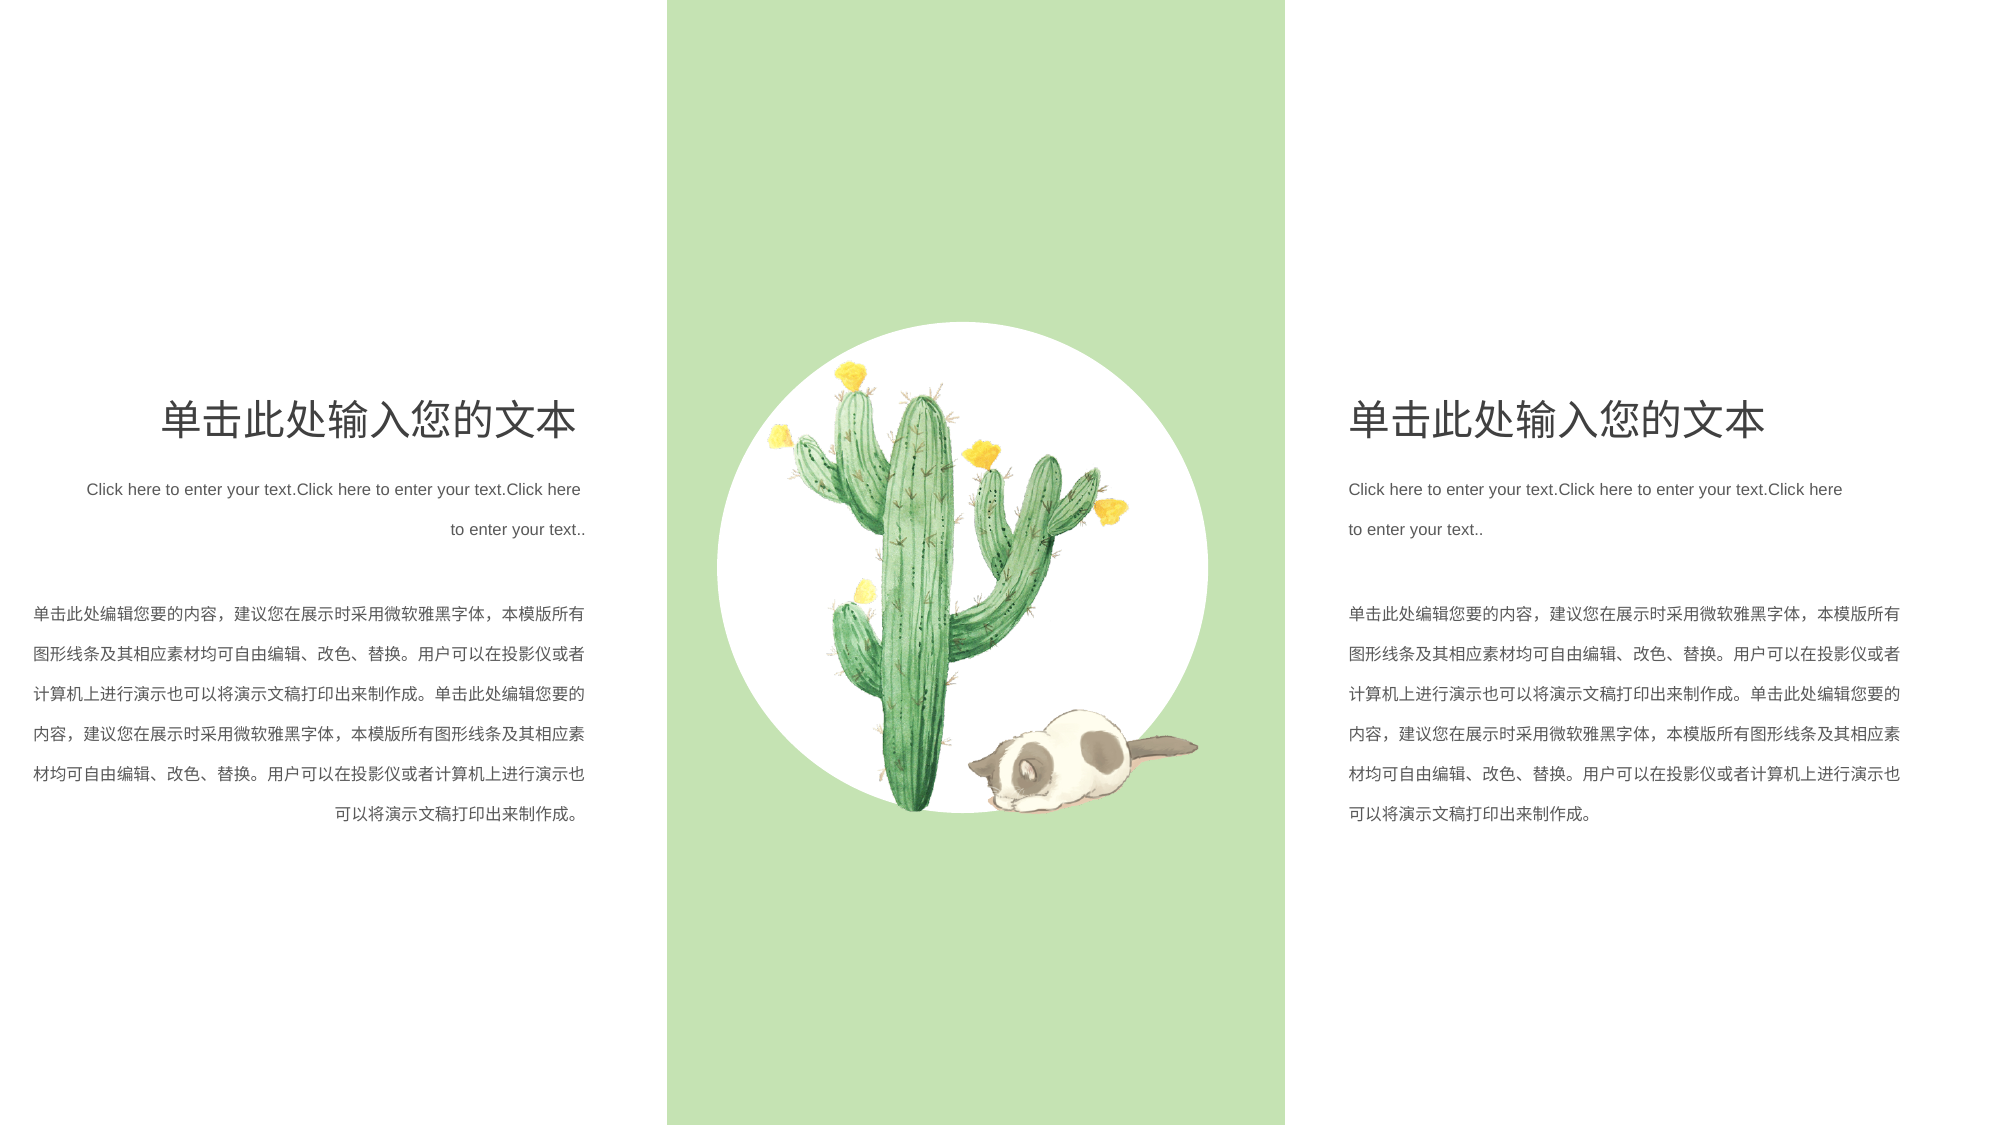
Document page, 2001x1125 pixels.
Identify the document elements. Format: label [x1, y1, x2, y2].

text_box [1333, 386, 2000, 869]
text_box [667, 0, 1285, 1125]
picture [677, 321, 1200, 824]
text_box [0, 386, 601, 869]
